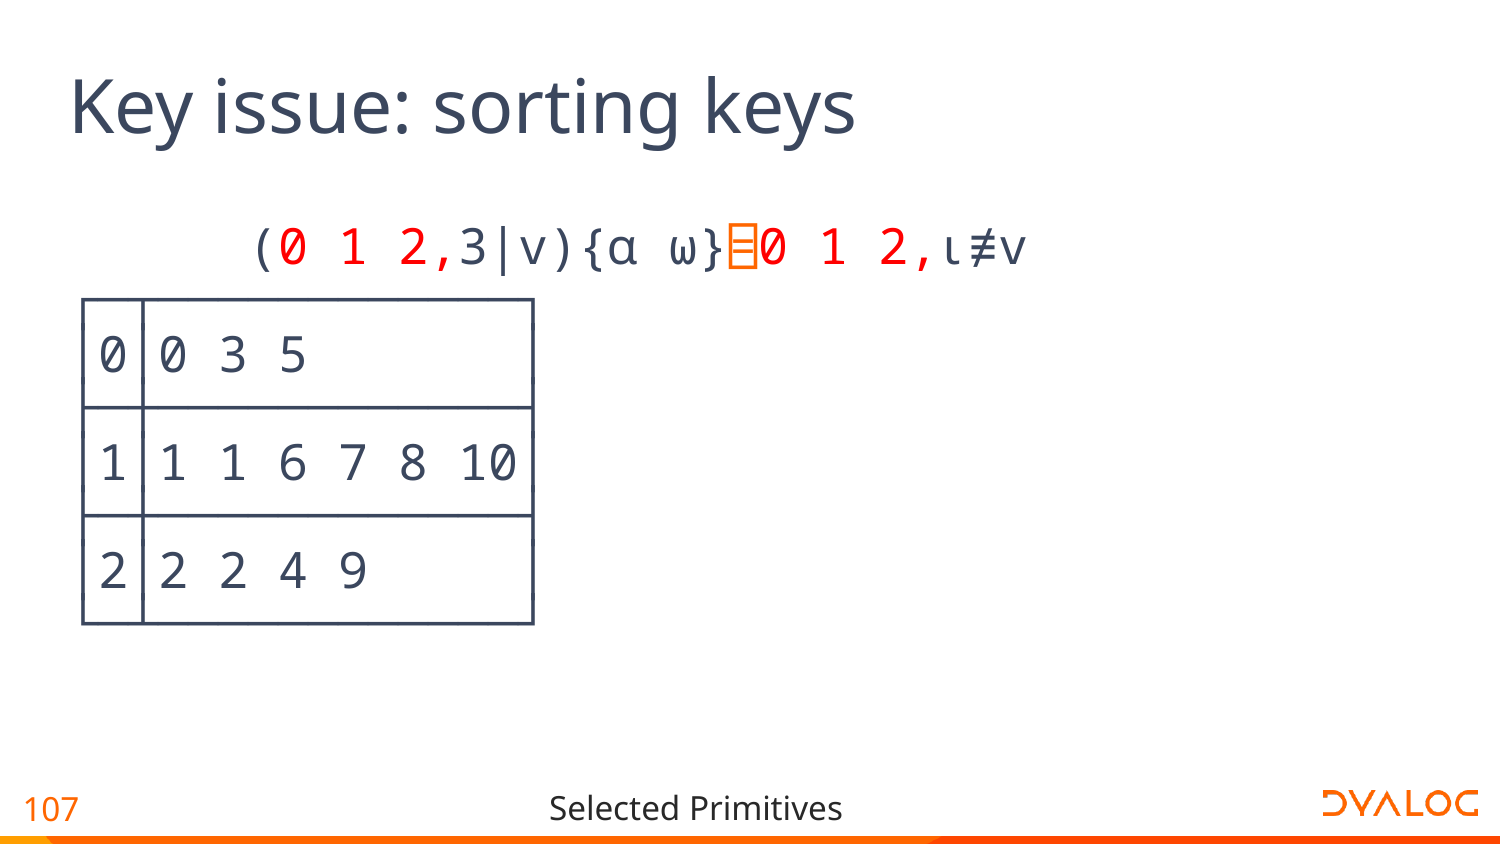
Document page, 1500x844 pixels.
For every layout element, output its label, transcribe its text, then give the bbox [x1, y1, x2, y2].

list (0 1 2,3|v){⍺ ⍵}⌸0 1 2,⍳≢v ┌─┬────────────┐ │0│0 3 5 │ ├─┼────────────┤ │1│1 1 6 7 8 10│ ├─┼────────────┤ │2│2 2 4 9 │ └─┴────────────┘ [53, 207, 1453, 740]
picture [1323, 790, 1478, 816]
title Key issue: sorting keys [53, 43, 1453, 157]
picture [0, 836, 1500, 844]
